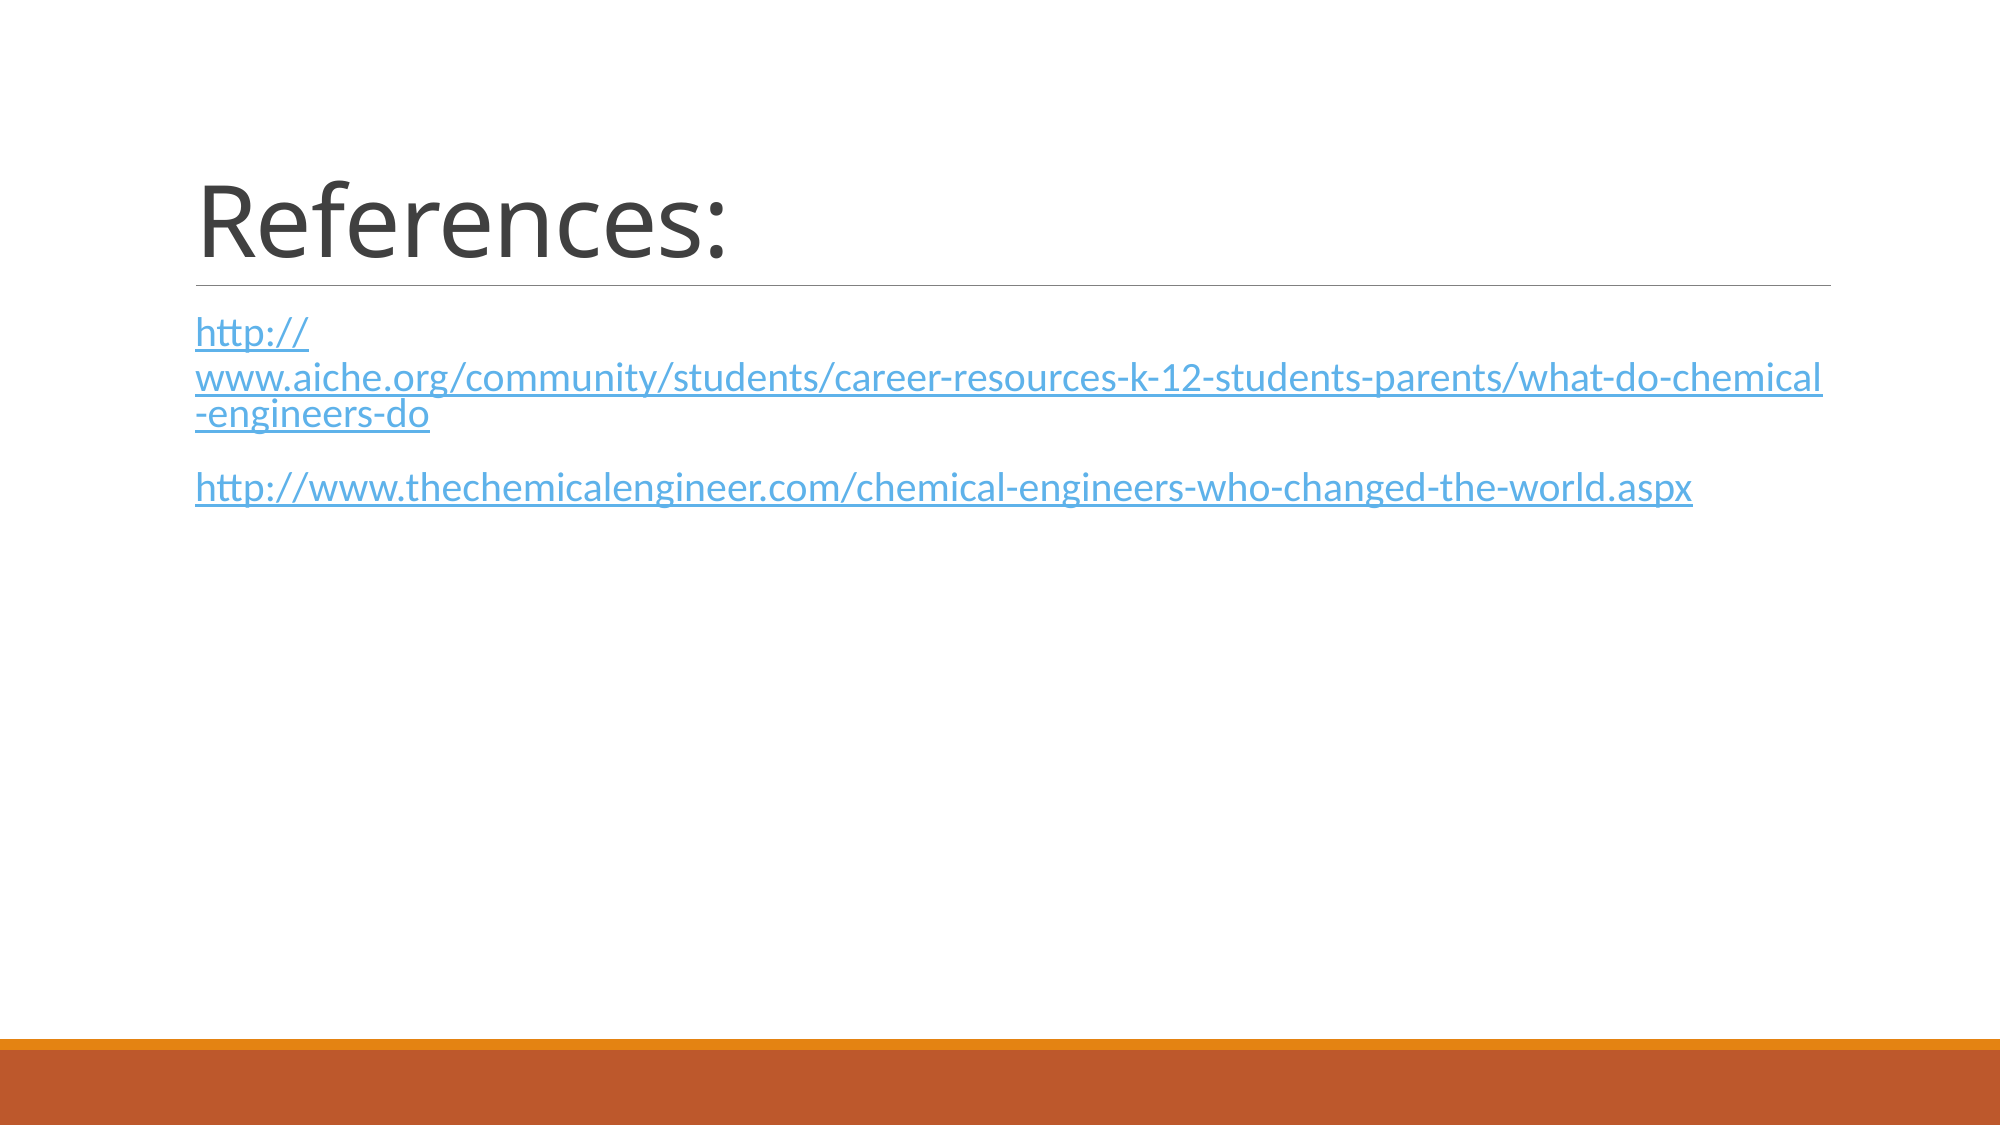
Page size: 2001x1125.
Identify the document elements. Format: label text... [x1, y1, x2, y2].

title References: [180, 47, 1830, 285]
list http://www.aiche.org/community/students/career-resources-k-12-students-parents/what-do-chemical-engineers-do http://www.thechemicalengineer.com/chemical-engineers-who-changed-the-world.aspx [180, 302, 1830, 963]
